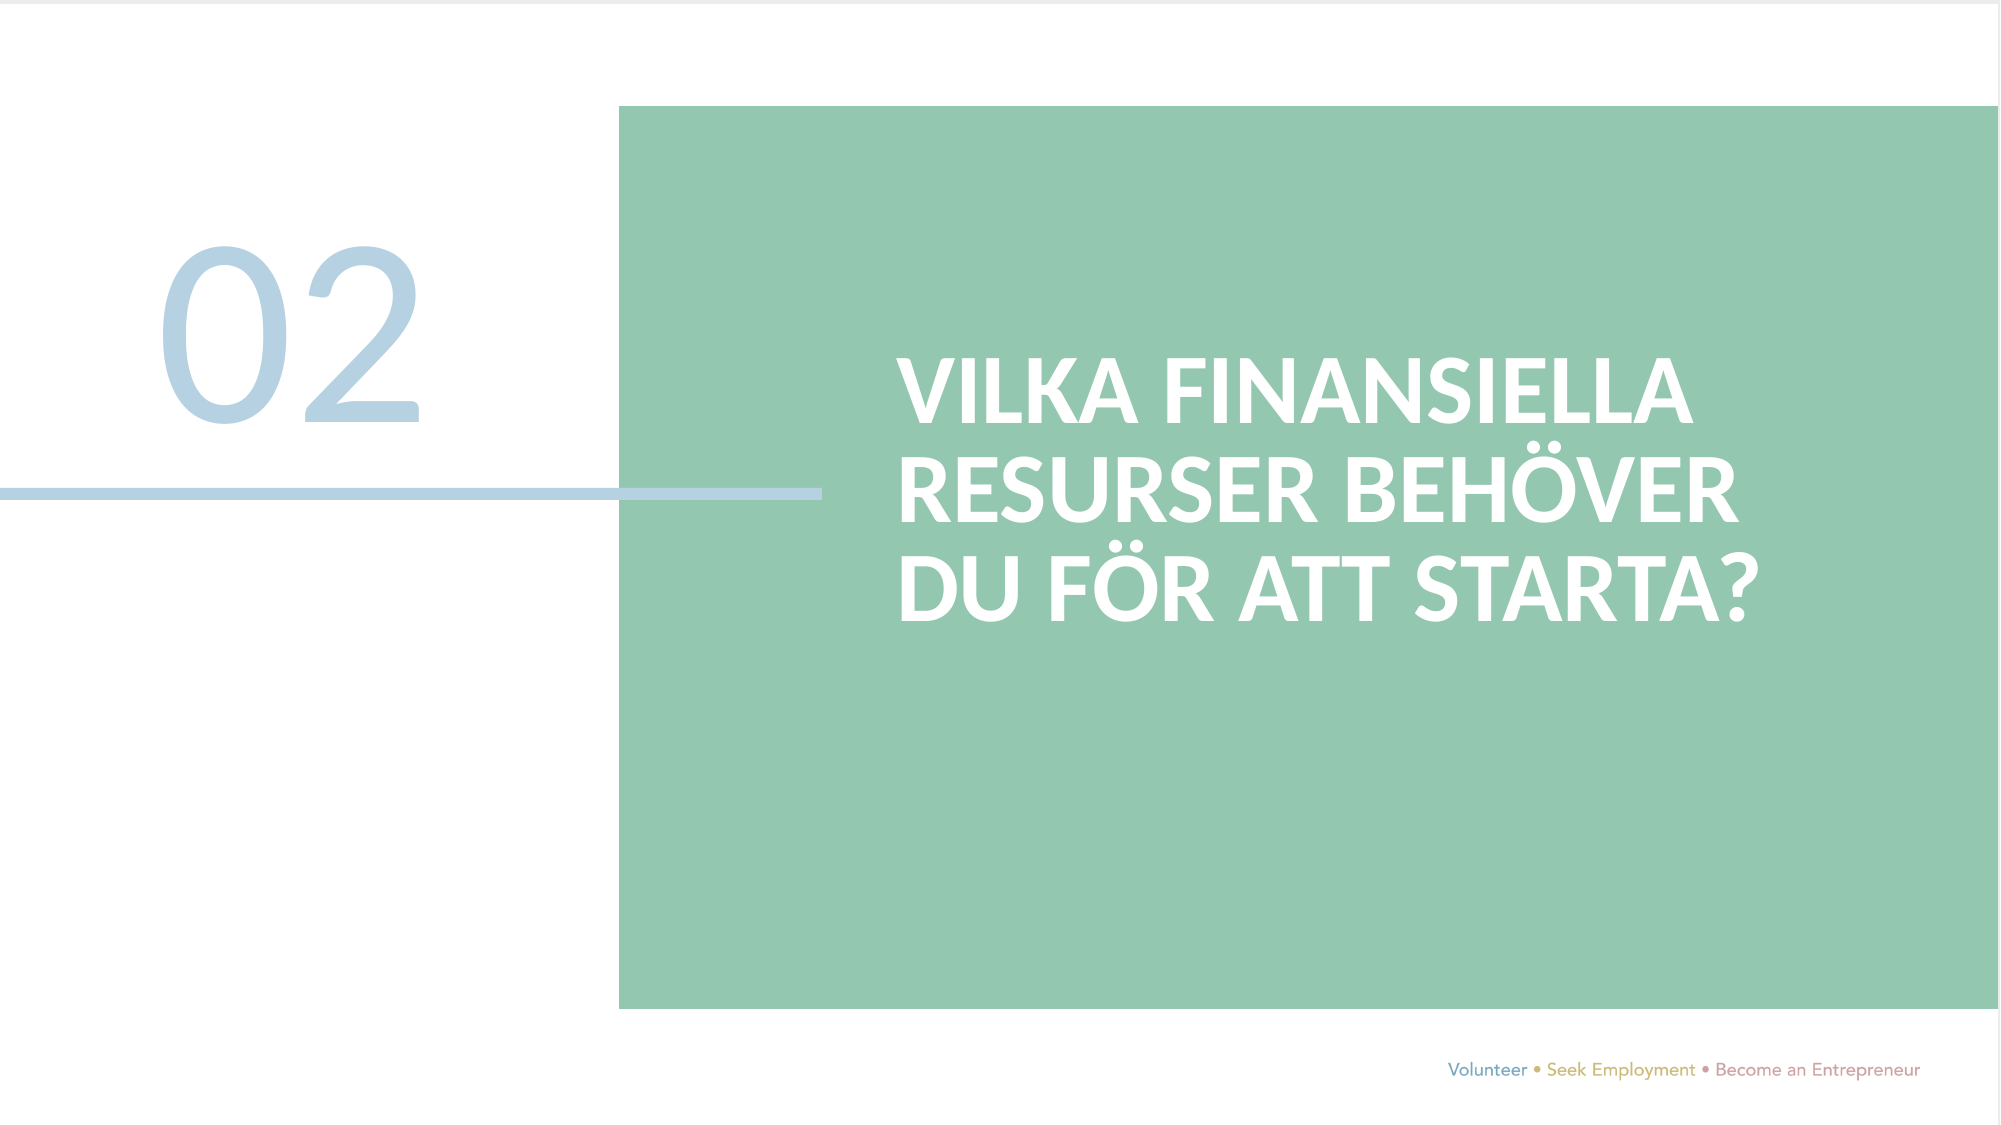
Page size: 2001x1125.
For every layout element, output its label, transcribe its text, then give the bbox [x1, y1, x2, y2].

list 02 [141, 180, 481, 277]
list VILKA FINANSIELLA RESURSER BEHÖVER DU FÖR ATT STARTA? [880, 336, 1797, 881]
picture [1418, 1046, 1971, 1103]
